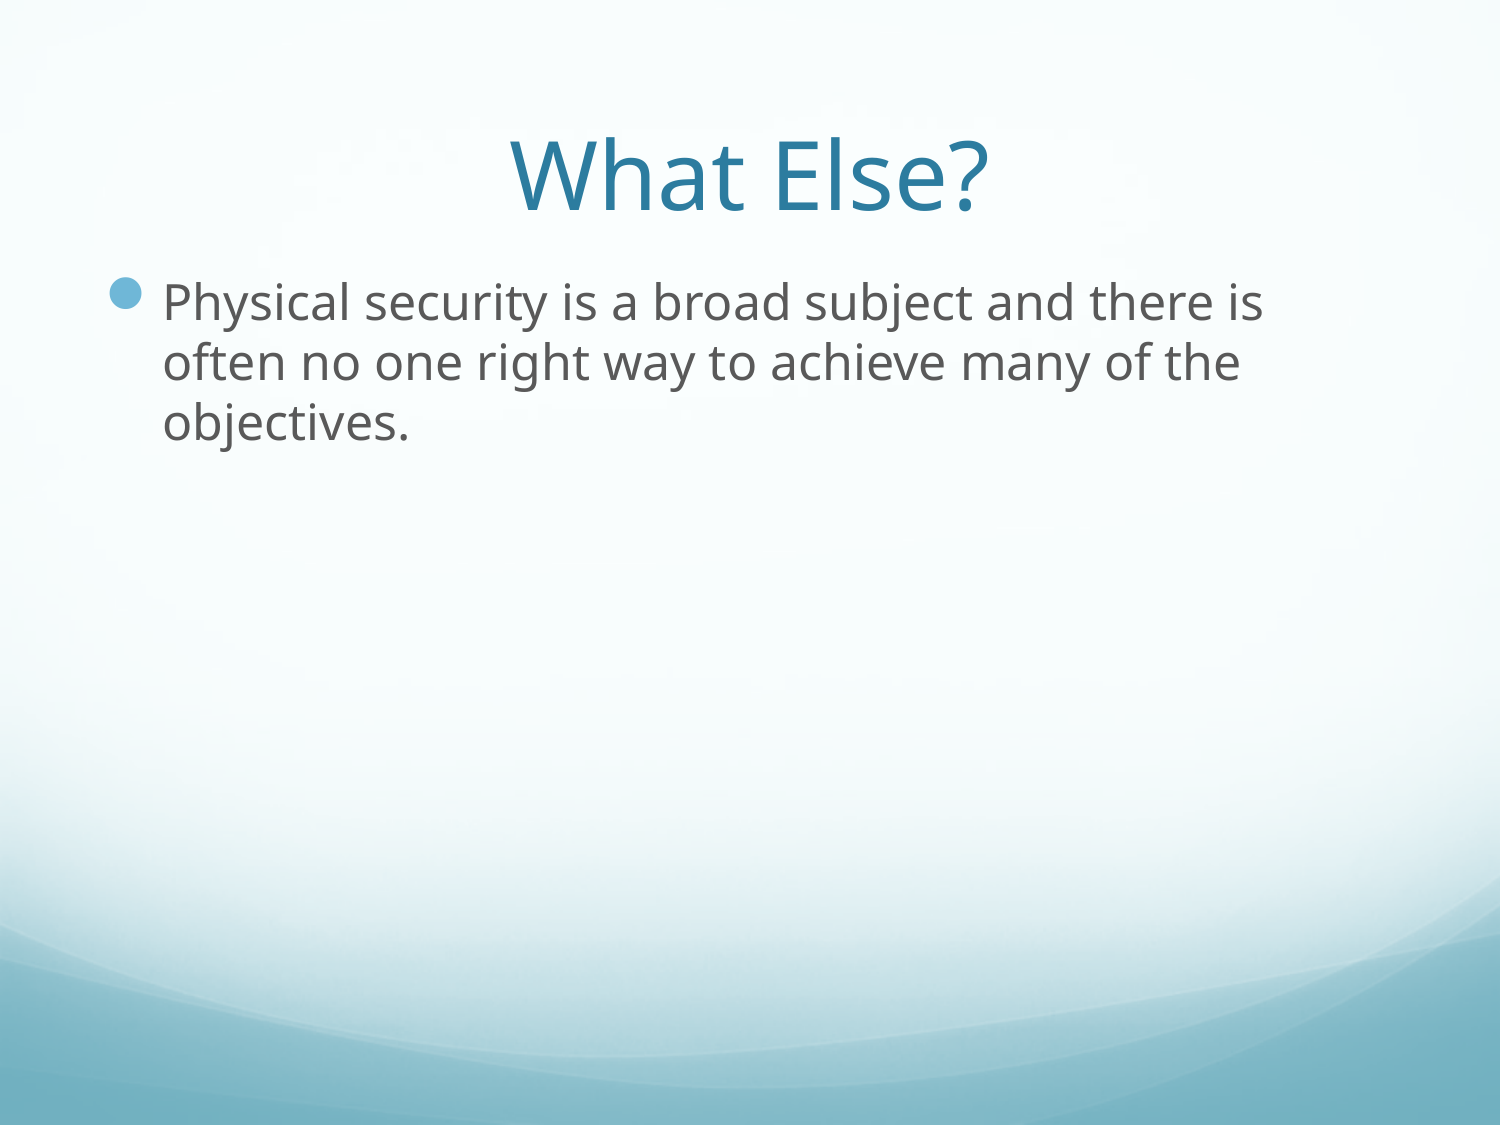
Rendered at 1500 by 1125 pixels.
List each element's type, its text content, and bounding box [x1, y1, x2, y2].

title What Else? [90, 17, 1410, 237]
list Physical security is a broad subject and there is often no one right way to achieve many of the objectives. [90, 262, 1410, 975]
